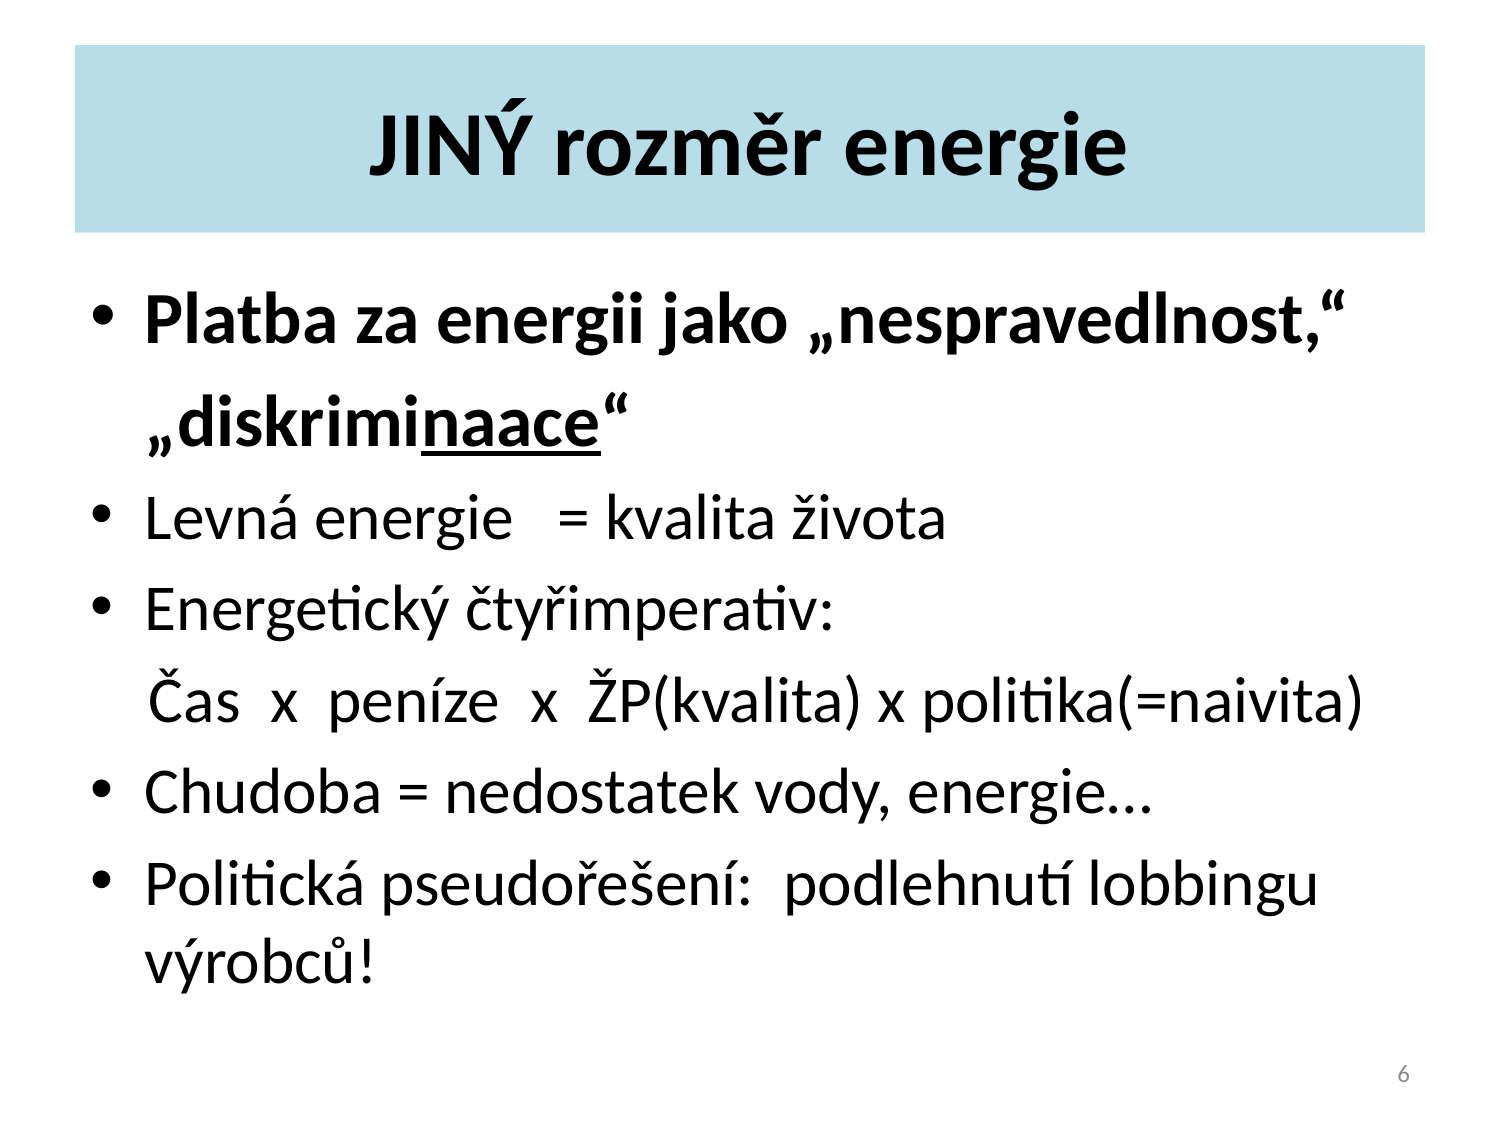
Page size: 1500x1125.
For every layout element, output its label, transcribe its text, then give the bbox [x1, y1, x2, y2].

title JINÝ rozměr energie [75, 45, 1425, 233]
slide_number 6 [1074, 1042, 1425, 1103]
list Platba za energii jako „nespravedlnost,“ „diskriminaace“ Levná energie = kvalita života Energetický čtyřimperativ: Čas x peníze x ŽP(kvalita) x politika(=naivita) Chudoba = nedostatek vody, energie… Politická pseudořešení: podlehnutí lobbingu výrobců! [75, 262, 1425, 1005]
